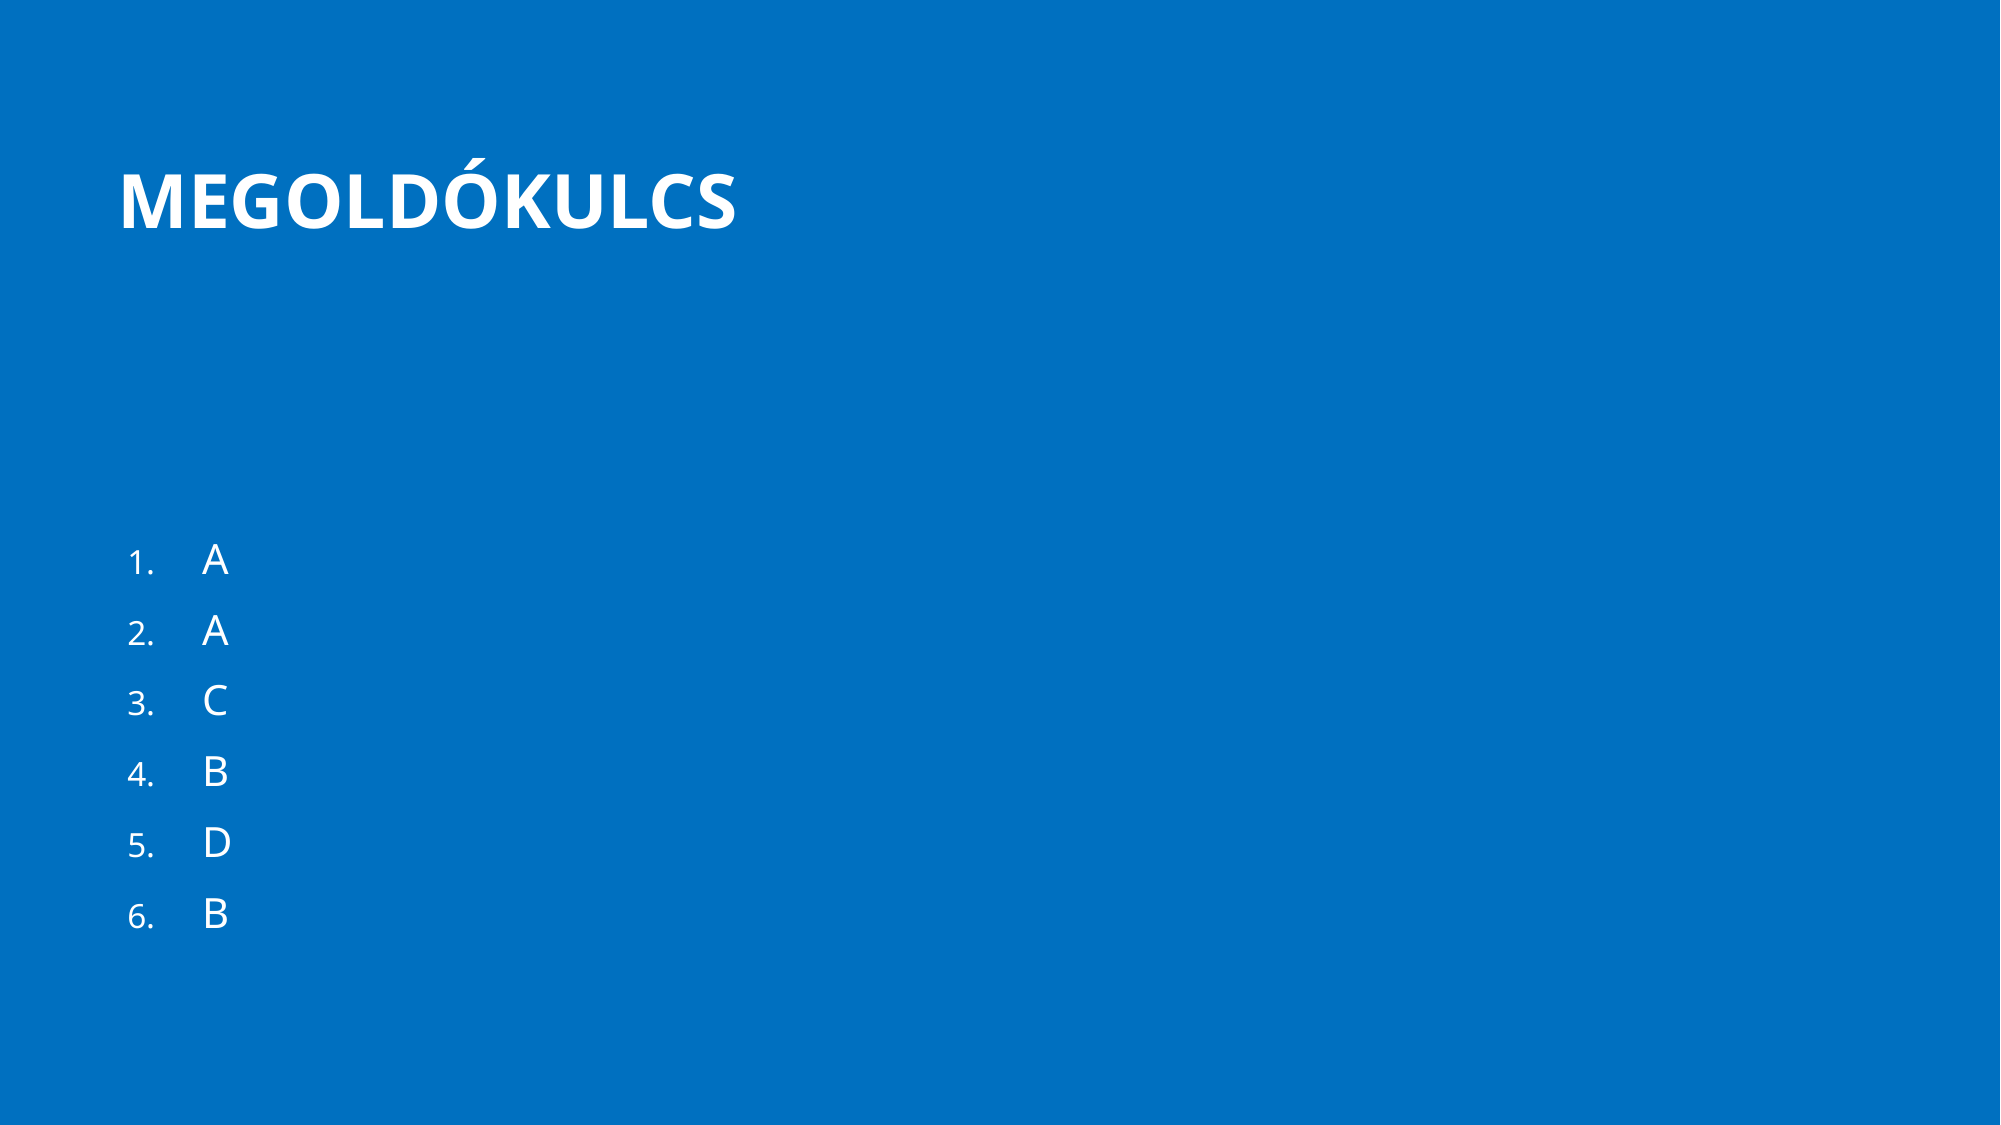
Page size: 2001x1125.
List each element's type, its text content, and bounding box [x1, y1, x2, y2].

list A A C B D B [112, 438, 1513, 1032]
title Megoldókulcs [102, 75, 1503, 323]
